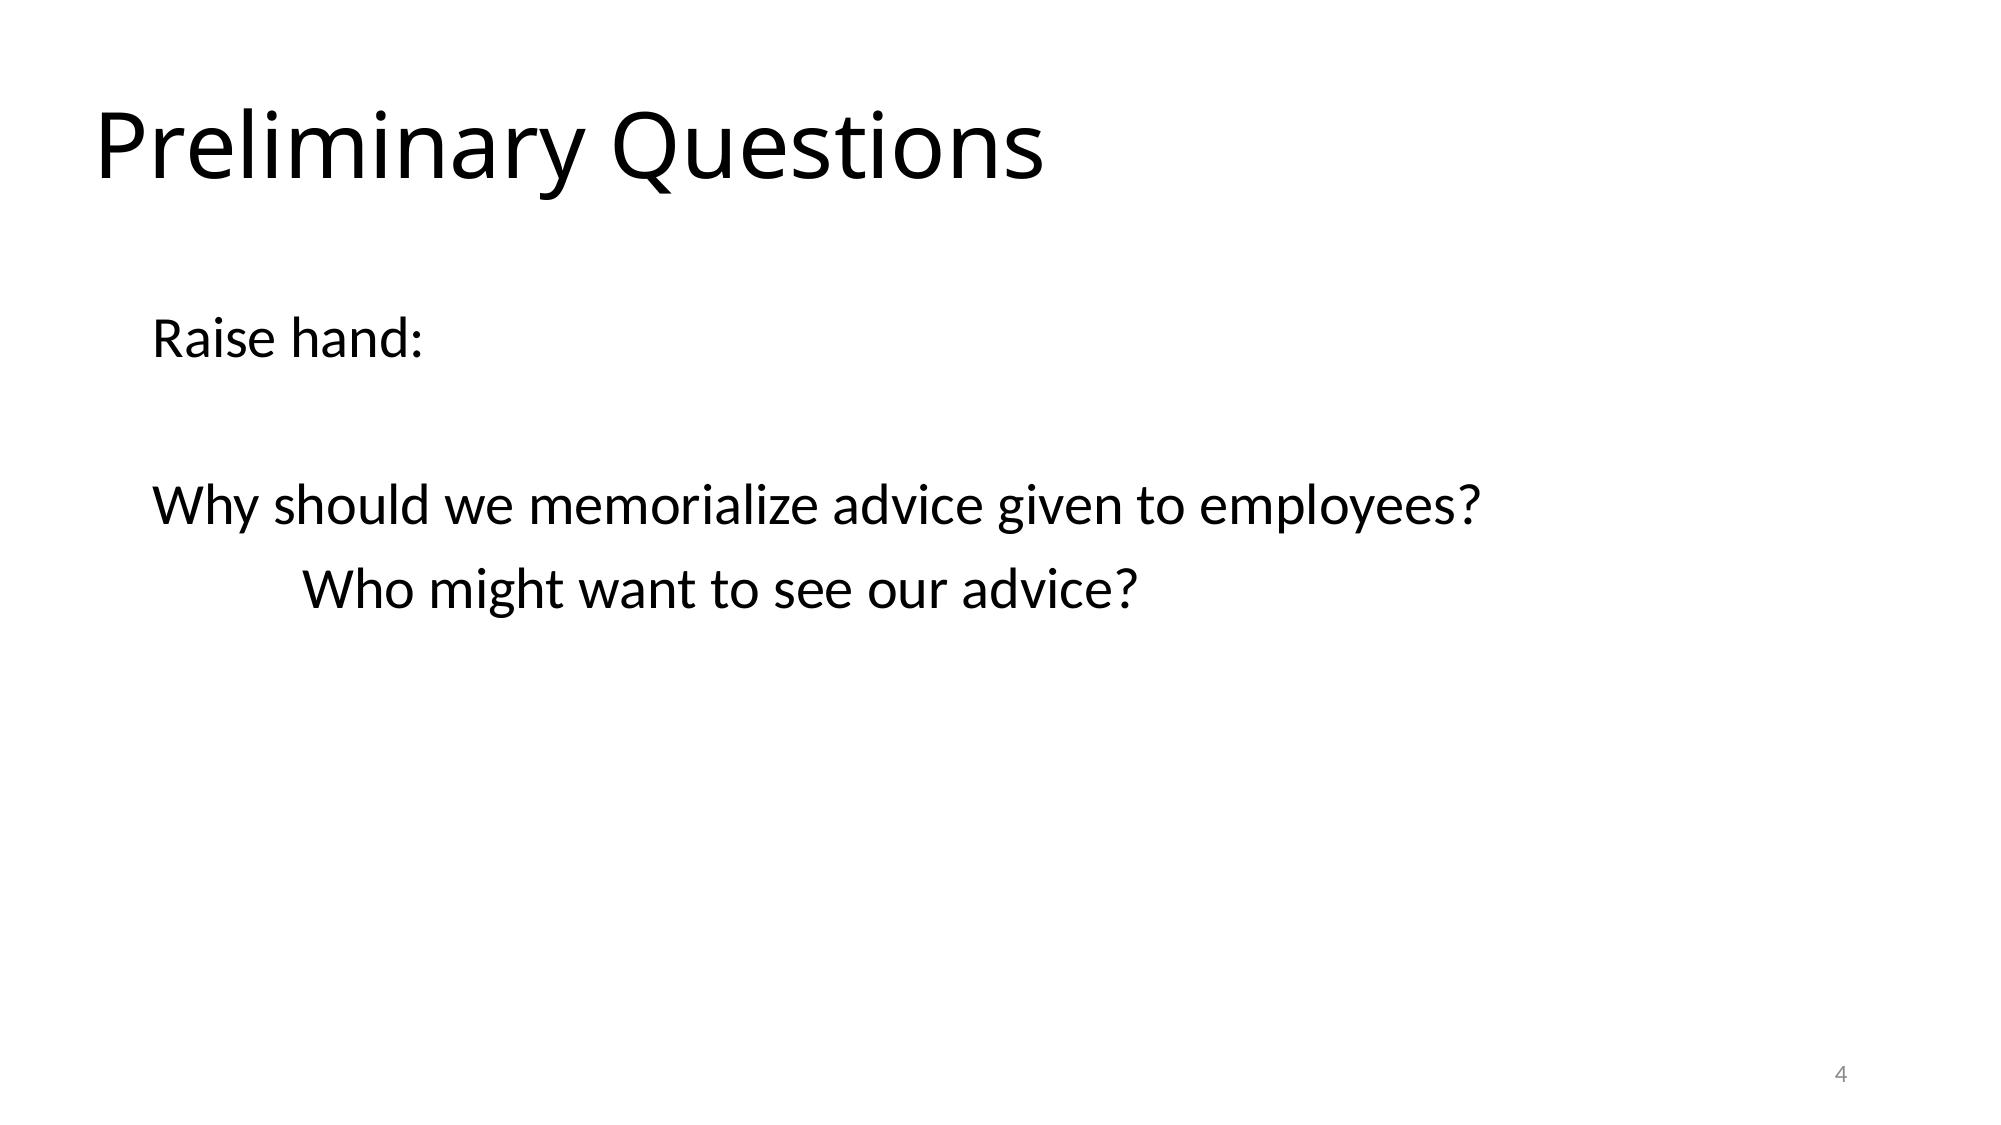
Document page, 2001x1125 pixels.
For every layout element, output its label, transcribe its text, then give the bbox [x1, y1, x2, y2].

list Raise hand: Why should we memorialize advice given to employees? Who might want to see our advice? [137, 299, 1863, 1014]
slide_number 4 [1412, 1042, 1863, 1103]
title Preliminary Questions [78, 40, 1804, 258]
